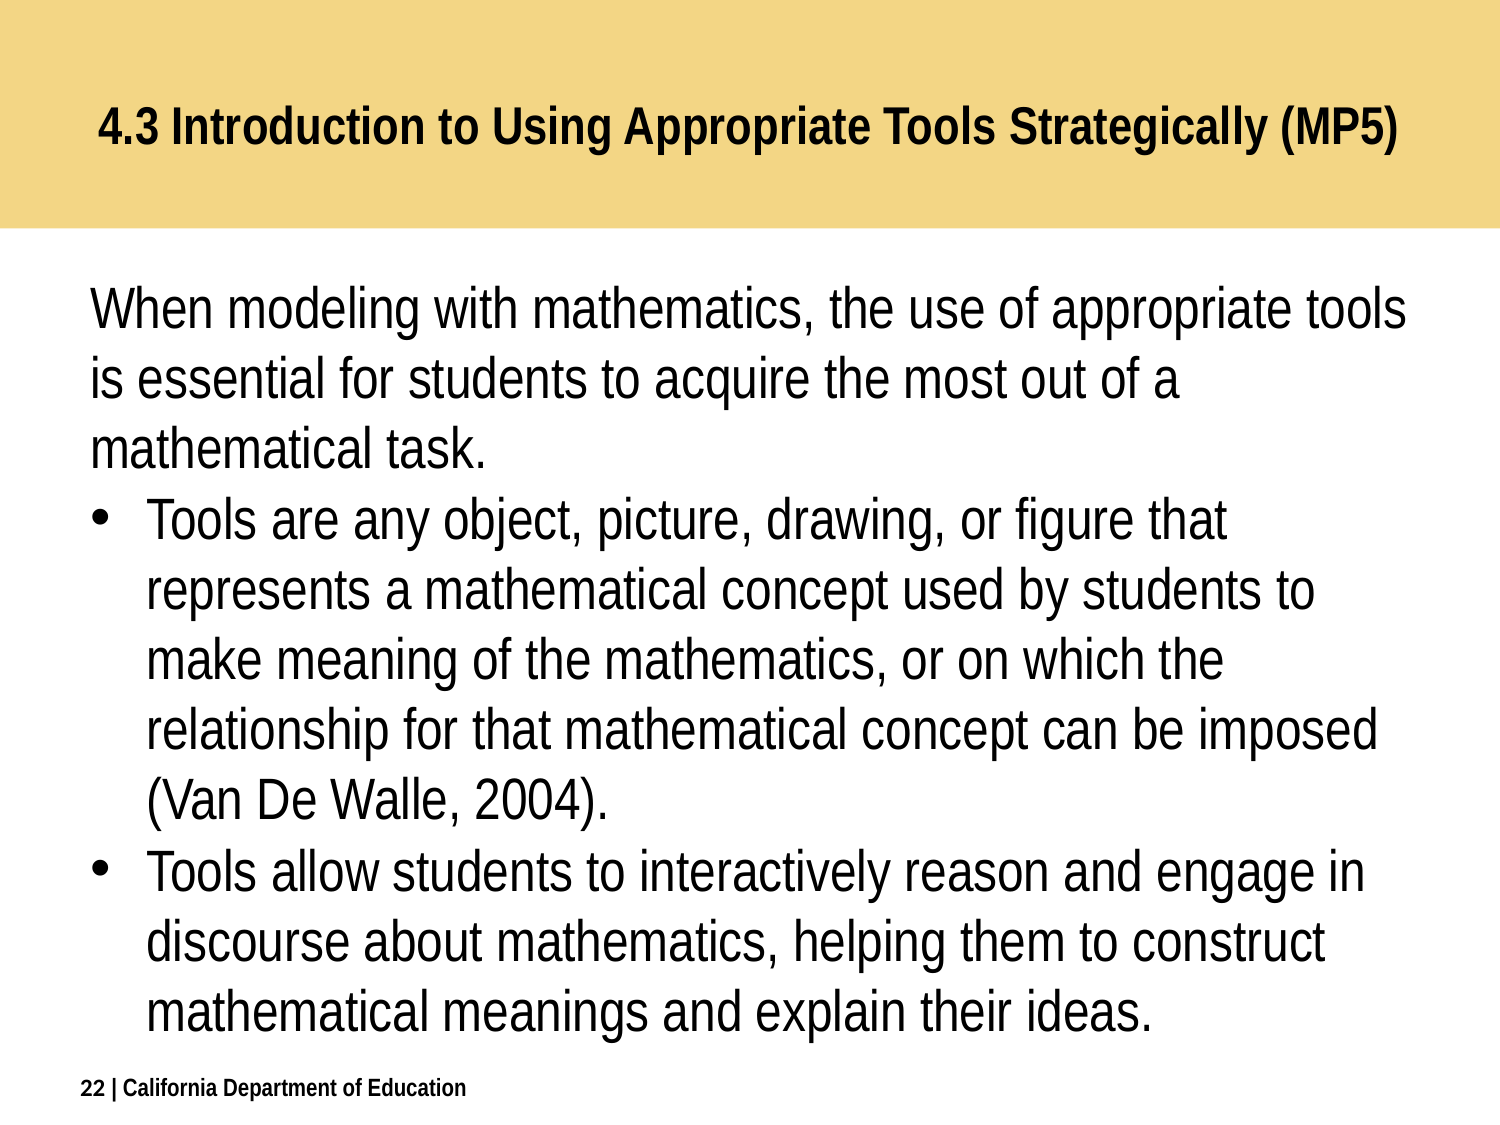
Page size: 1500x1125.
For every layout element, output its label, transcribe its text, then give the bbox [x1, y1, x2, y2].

footer | California Department of Education [121, 1064, 699, 1124]
list When modeling with mathematics, the use of appropriate tools is essential for students to acquire the most out of a mathematical task. Tools are any object, picture, drawing, or figure that represents a mathematical concept used by students to make meaning of the mathematics, or on which the relationship for that mathematical concept can be imposed (Van De Walle, 2004). Tools allow students to interactively reason and engage in discourse about mathematics, helping them to construct mathematical meanings and explain their ideas. [75, 262, 1425, 1054]
slide_number 22 [55, 1064, 121, 1124]
title 4.3 Introduction to Using Appropriate Tools Strategically (MP5) [75, 18, 1425, 229]
